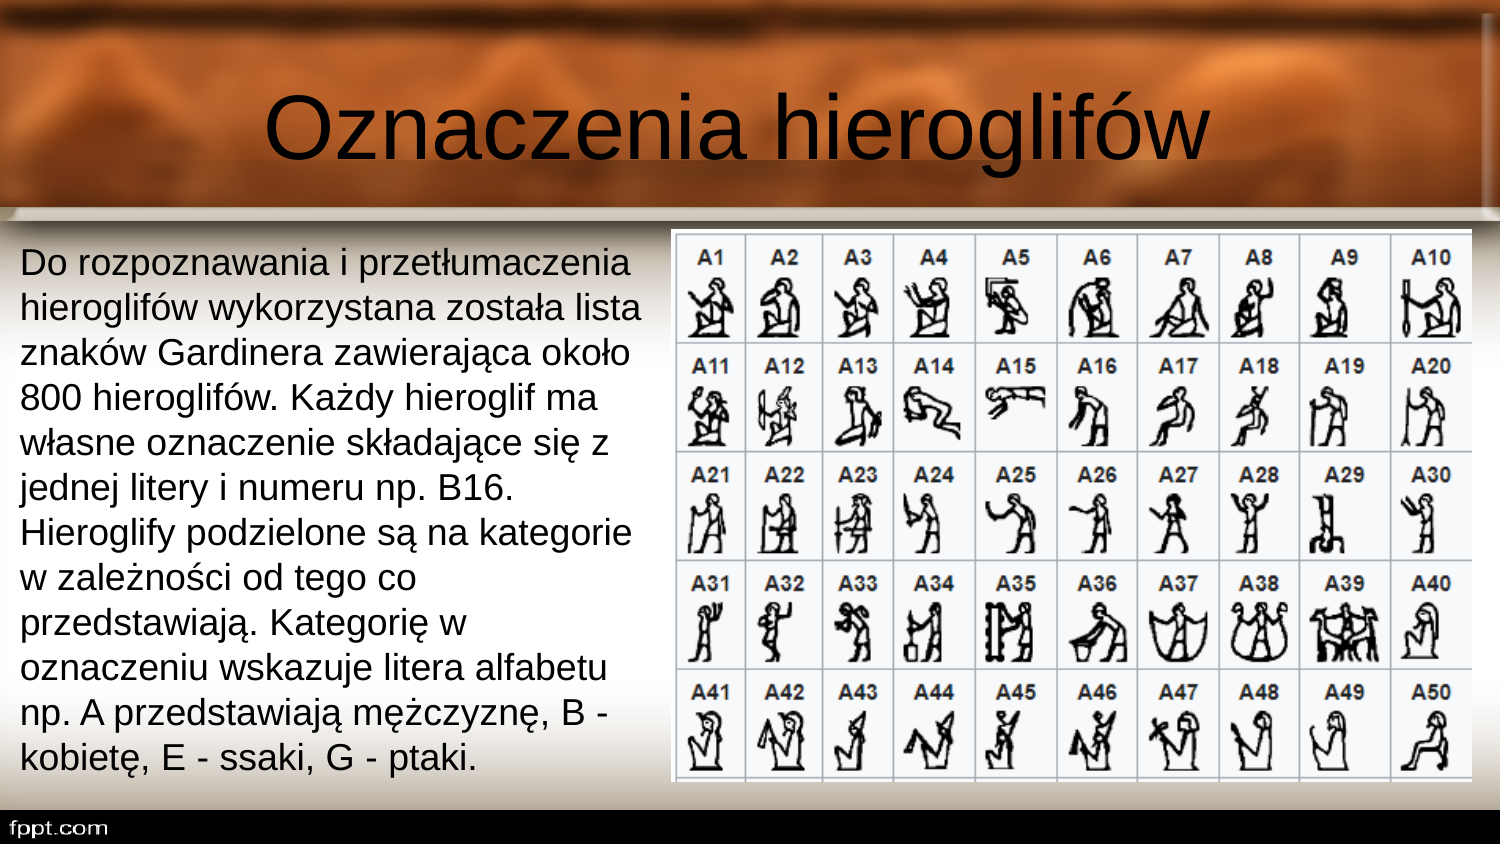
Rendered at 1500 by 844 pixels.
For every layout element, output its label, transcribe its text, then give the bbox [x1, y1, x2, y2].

list Do rozpoznawania i przetłumaczenia hieroglifów wykorzystana została lista znaków Gardinera zawierająca około 800 hieroglifów. Każdy hieroglif ma własne oznaczenie składające się z jednej litery i numeru np. B16. Hieroglify podzielone są na kategorie w zależności od tego co przedstawiają. Kategorię w oznaczeniu wskazuje litera alfabetu np. A przedstawiają mężczyznę, B - kobietę, E - ssaki, G - ptaki. [4, 229, 669, 789]
picture [0, 0, 1500, 844]
title Oznaczenia hieroglifów [122, 44, 1354, 201]
